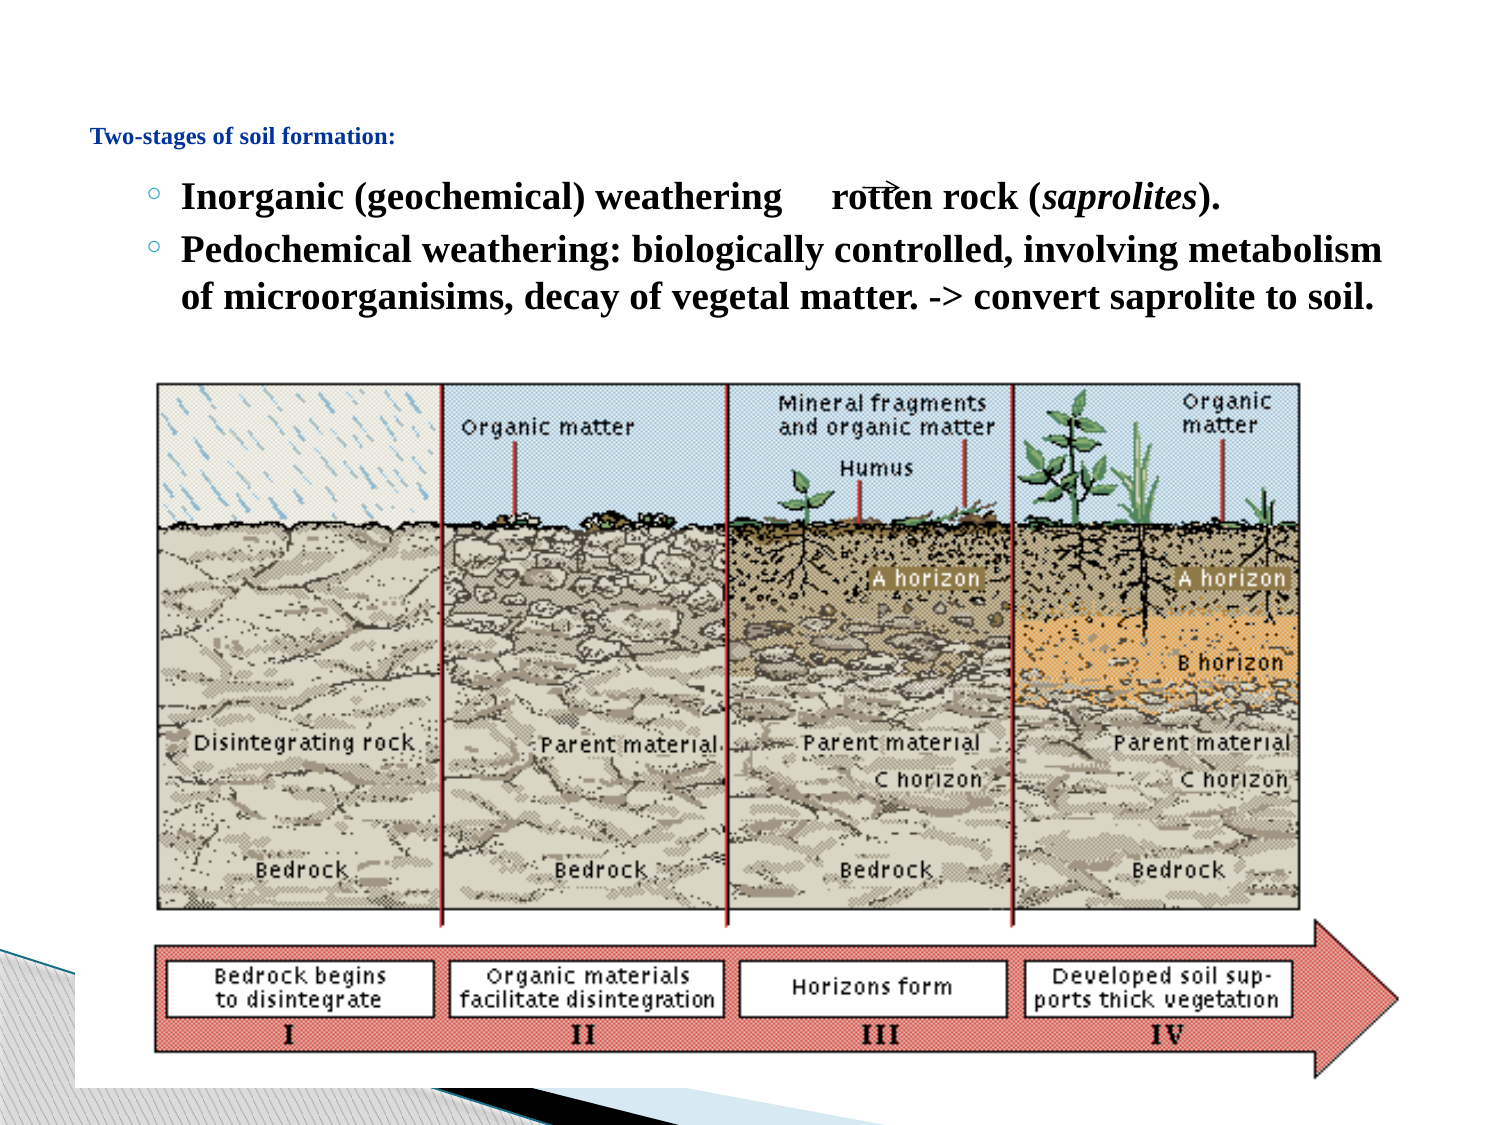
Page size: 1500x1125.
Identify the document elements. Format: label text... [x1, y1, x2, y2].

title Two-stages of soil formation: [75, 112, 1425, 188]
list Inorganic (geochemical) weathering rotten rock (saprolites). Pedochemical weathering: biologically controlled, involving metabolism of microorganisims, decay of vegetal matter. -> convert saprolite to soil. [62, 162, 1400, 338]
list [74, 362, 1463, 1088]
